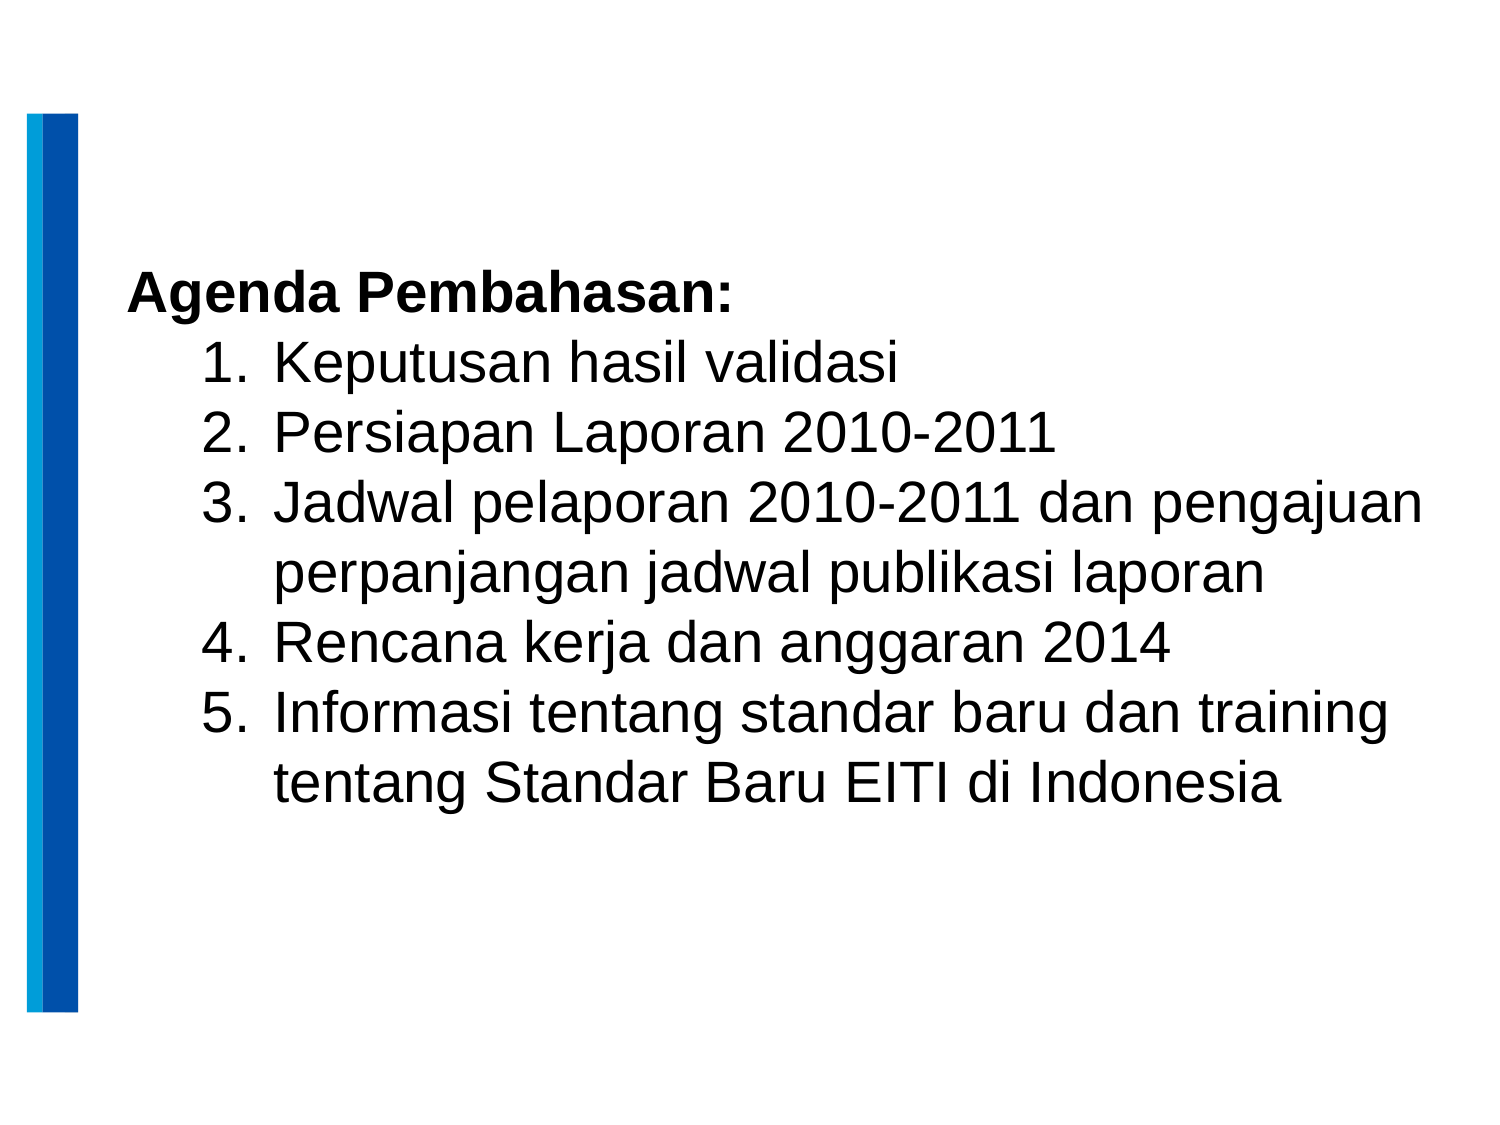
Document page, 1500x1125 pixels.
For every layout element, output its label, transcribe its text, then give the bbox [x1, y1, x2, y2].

text_box Agenda Pembahasan: Keputusan hasil validasi Persiapan Laporan 2010-2011 Jadwal pelaporan 2010-2011 dan pengajuan perpanjangan jadwal publikasi laporan Rencana kerja dan anggaran 2014 Informasi tentang standar baru dan training tentang Standar Baru EITI di Indonesia [112, 385, 1450, 894]
text_box [43, 113, 79, 1013]
text_box [26, 113, 43, 1013]
